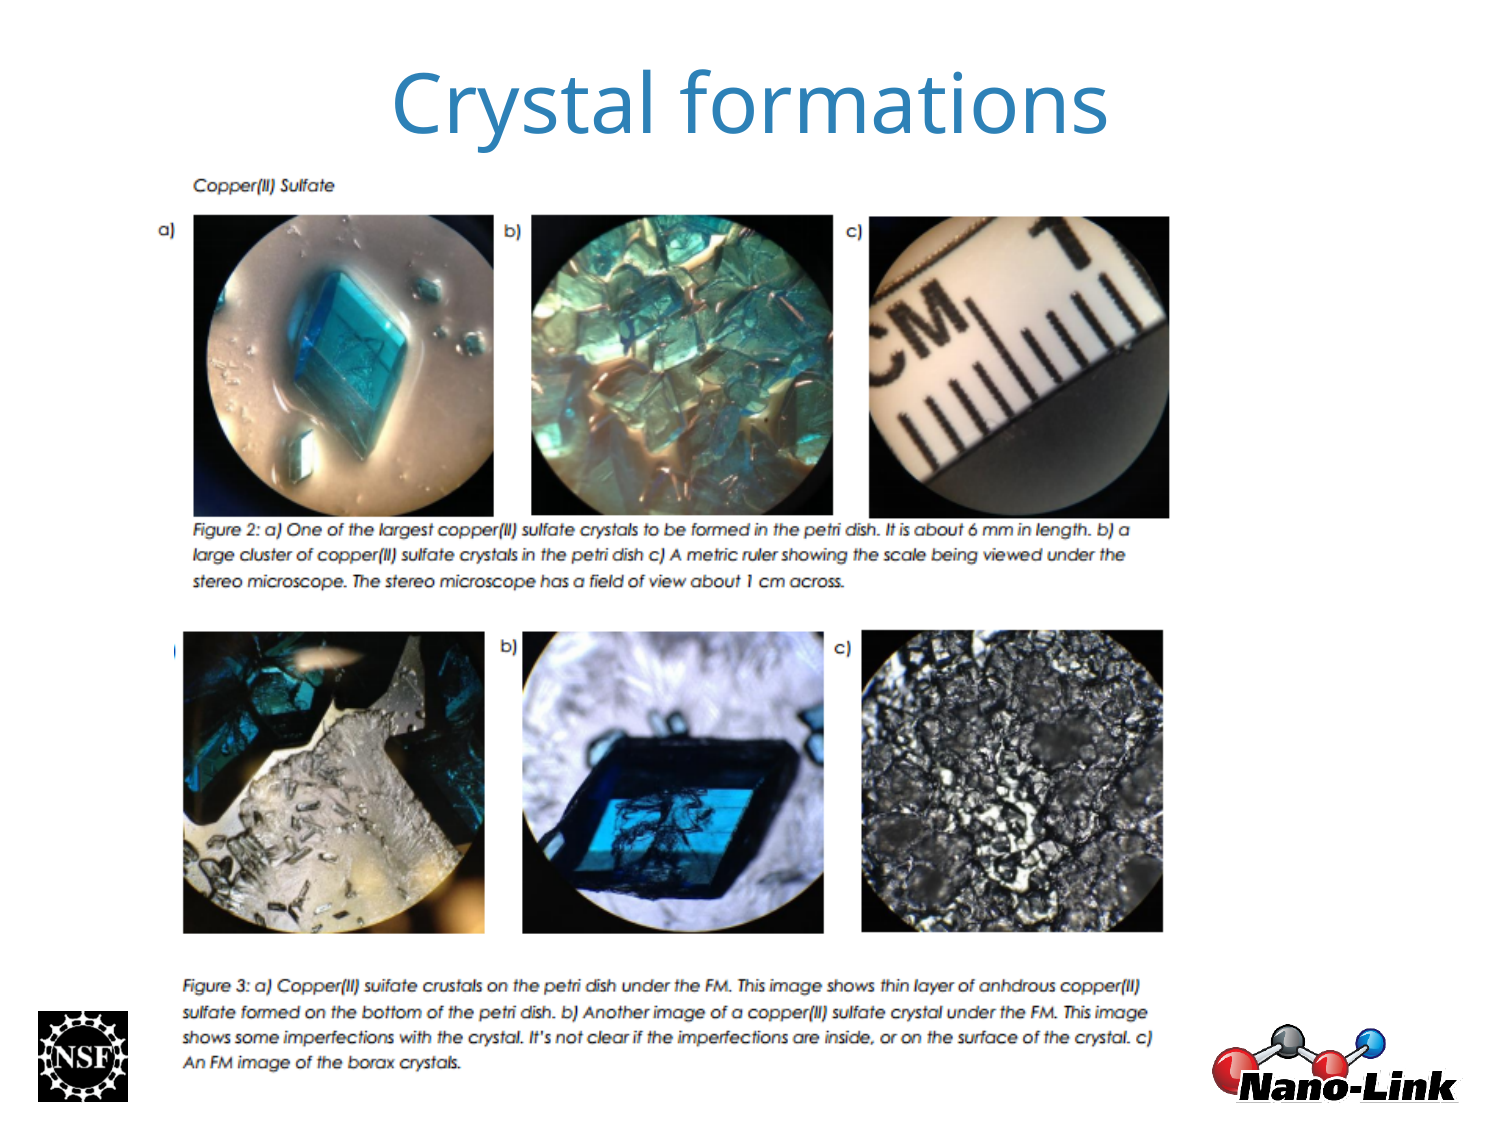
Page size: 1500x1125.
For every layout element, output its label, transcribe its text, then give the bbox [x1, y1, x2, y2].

title Crystal formations [75, 24, 1428, 175]
picture [37, 1011, 129, 1103]
picture [124, 162, 1218, 601]
picture [174, 624, 1180, 1079]
picture [1212, 1024, 1463, 1103]
